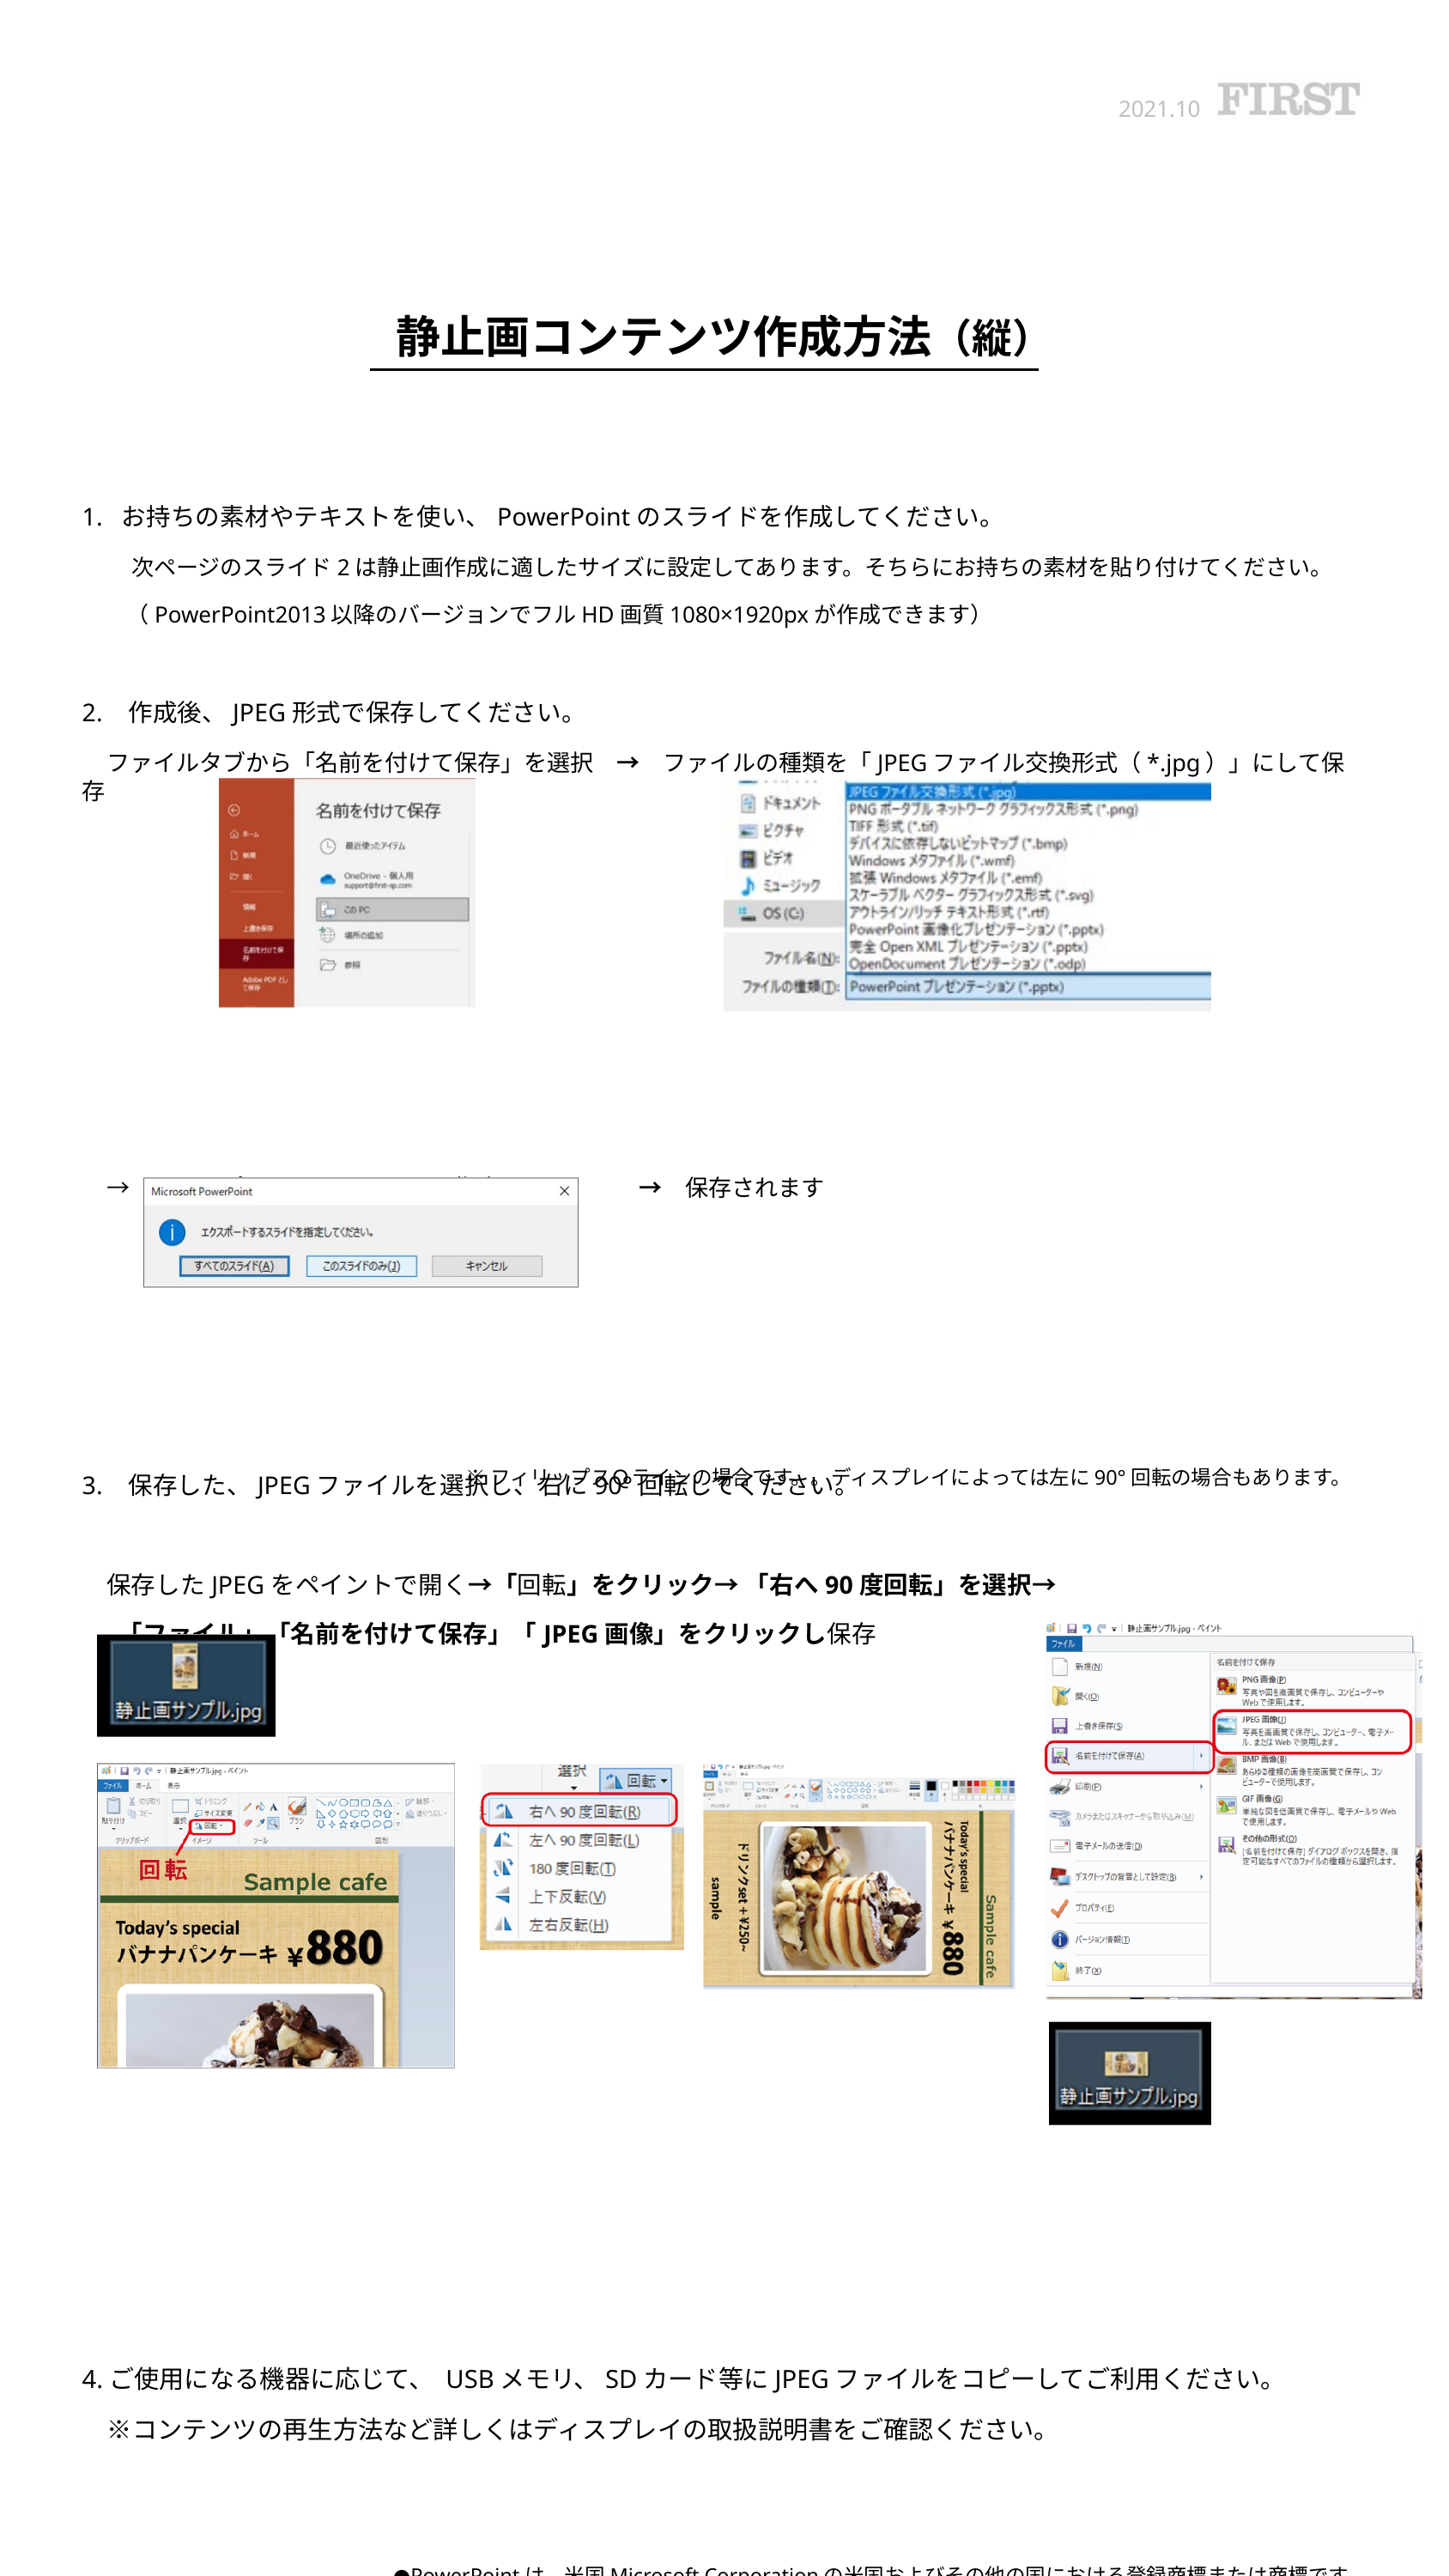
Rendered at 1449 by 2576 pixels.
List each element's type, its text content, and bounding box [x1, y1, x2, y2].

picture [97, 1763, 455, 2069]
picture [478, 1763, 684, 1951]
picture [1045, 1620, 1423, 2000]
picture [1217, 78, 1361, 120]
title 静止画コンテンツ作成方法（縦） [169, 258, 1280, 370]
picture [143, 1177, 579, 1288]
text_box 2021.10 [1079, 71, 1240, 131]
text_box ※フィリップスＱラインの場合です。。ディスプレイによっては左に90°回転の場合もあります。 [452, 1457, 1449, 1496]
picture [97, 1634, 276, 1737]
picture [1049, 2021, 1211, 2125]
picture [219, 778, 476, 1008]
subtitle 1. お持ちの素材やテキストを使い、PowerPointのスライドを作成してください。 次ページのスライド2は静止画作成に適したサイズに設定してあります。そちらにお持ちの素材を貼り付けてください。 （PowerPoint2013以降のバージョンでフルHD画質1080×1920pxが作成できます） 2. 作成後、JPEG形式で保存してください。 ファイルタブから「名前を付けて保存」を選択 → ファイルの種類を「JPEGファイル交換形式（*.jpg）」にして保存 → エクスポートするスライドを指定 → 保存されます 3. 保存した、JPEGファイルを選択し、右に90°回転してください。 保存したJPEGをペイントで開く→「回転」をクリック→ 「右へ90度回転」を選択→ 「ファイル」「名前を付けて保存」「JPEG画像」をクリックし保存 4.ご使用になる機器に応じて、 USBメモリ、SDカード等にJPEGファイルをコピーしてご利用ください。 ※コンテンツの再生方法など詳しくはディスプレイの取扱説明書をご確認ください。 ●PowerPointは、米国Microsoft Corporationの米国およびその他の国における登録商標または商標です。 [69, 495, 1379, 2498]
picture [703, 1764, 1026, 1997]
picture [724, 778, 1211, 1012]
